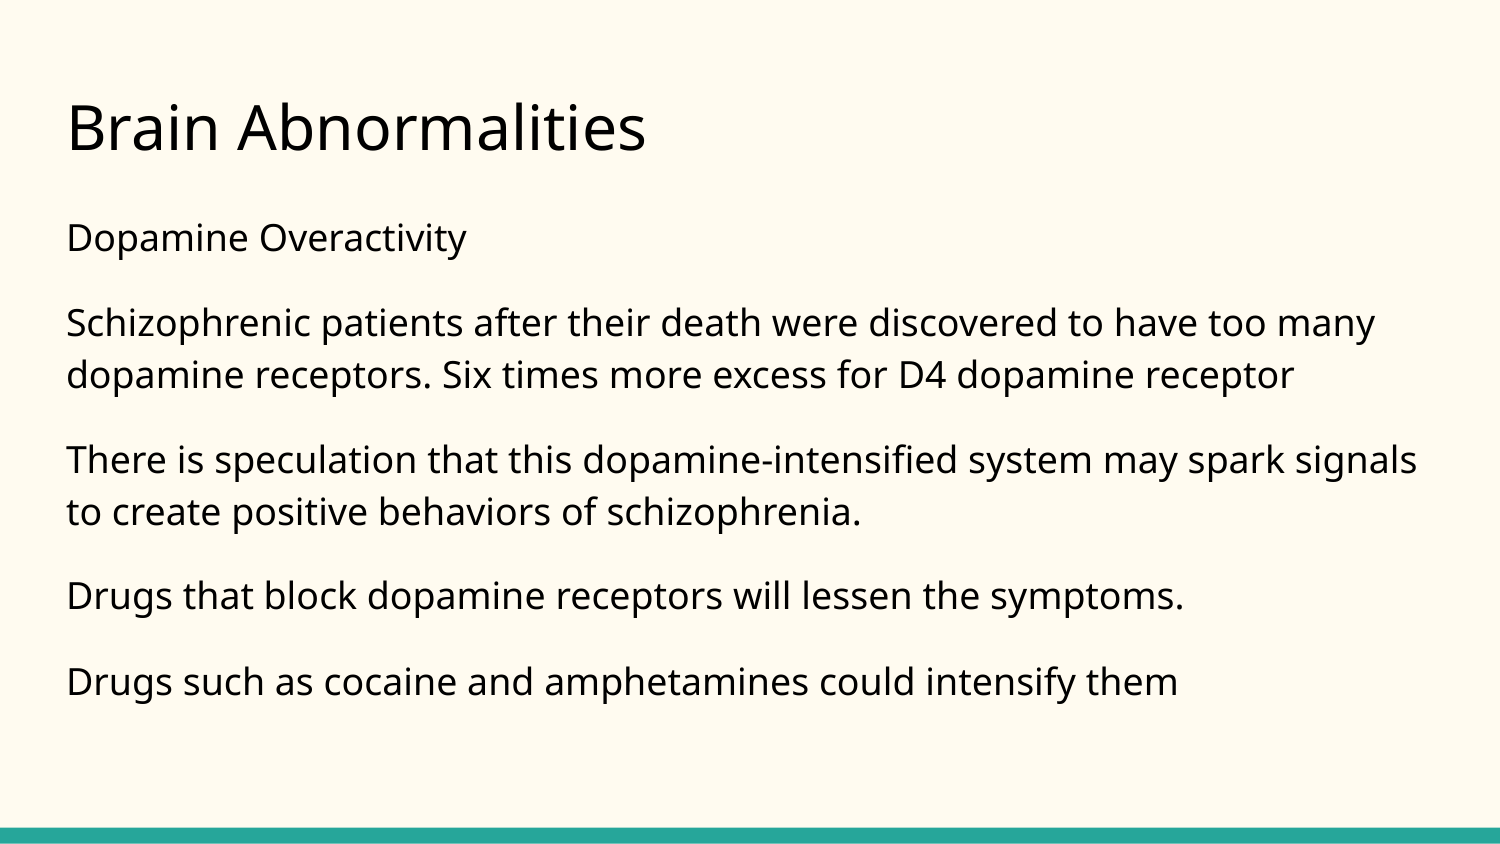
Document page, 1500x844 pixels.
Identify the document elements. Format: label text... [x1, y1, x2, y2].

title Brain Abnormalities [51, 72, 1449, 174]
list Dopamine Overactivity Schizophrenic patients after their death were discovered to have too many dopamine receptors. Six times more excess for D4 dopamine receptor There is speculation that this dopamine-intensified system may spark signals to create positive behaviors of schizophrenia. Drugs that block dopamine receptors will lessen the symptoms. Drugs such as cocaine and amphetamines could intensify them [51, 192, 1449, 750]
